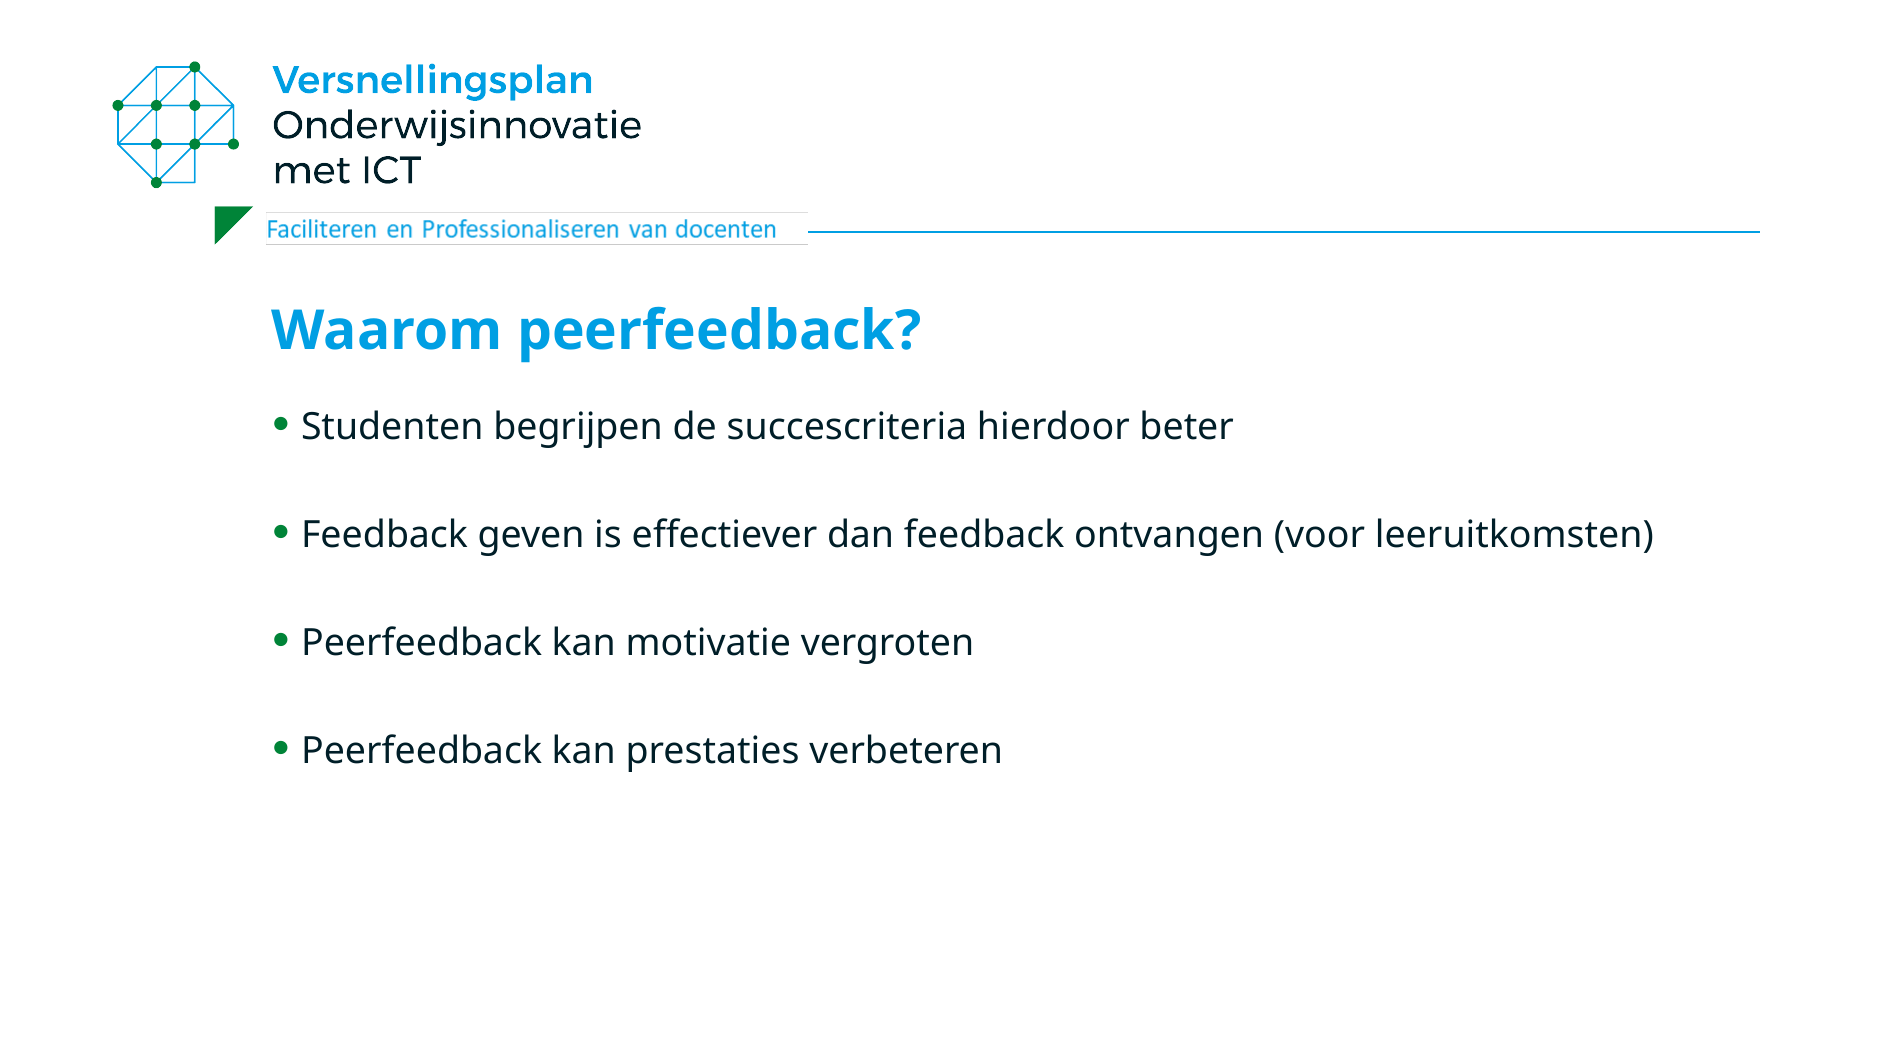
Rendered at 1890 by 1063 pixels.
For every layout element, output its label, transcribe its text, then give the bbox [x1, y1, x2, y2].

list Studenten begrijpen de succescriteria hierdoor beter Feedback geven is effectiever dan feedback ontvangen (voor leeruitkomsten) Peerfeedback kan motivatie vergroten Peerfeedback kan prestaties verbeteren [271, 393, 1778, 869]
picture [0, 0, 808, 261]
title Waarom peerfeedback? [271, 294, 1469, 356]
